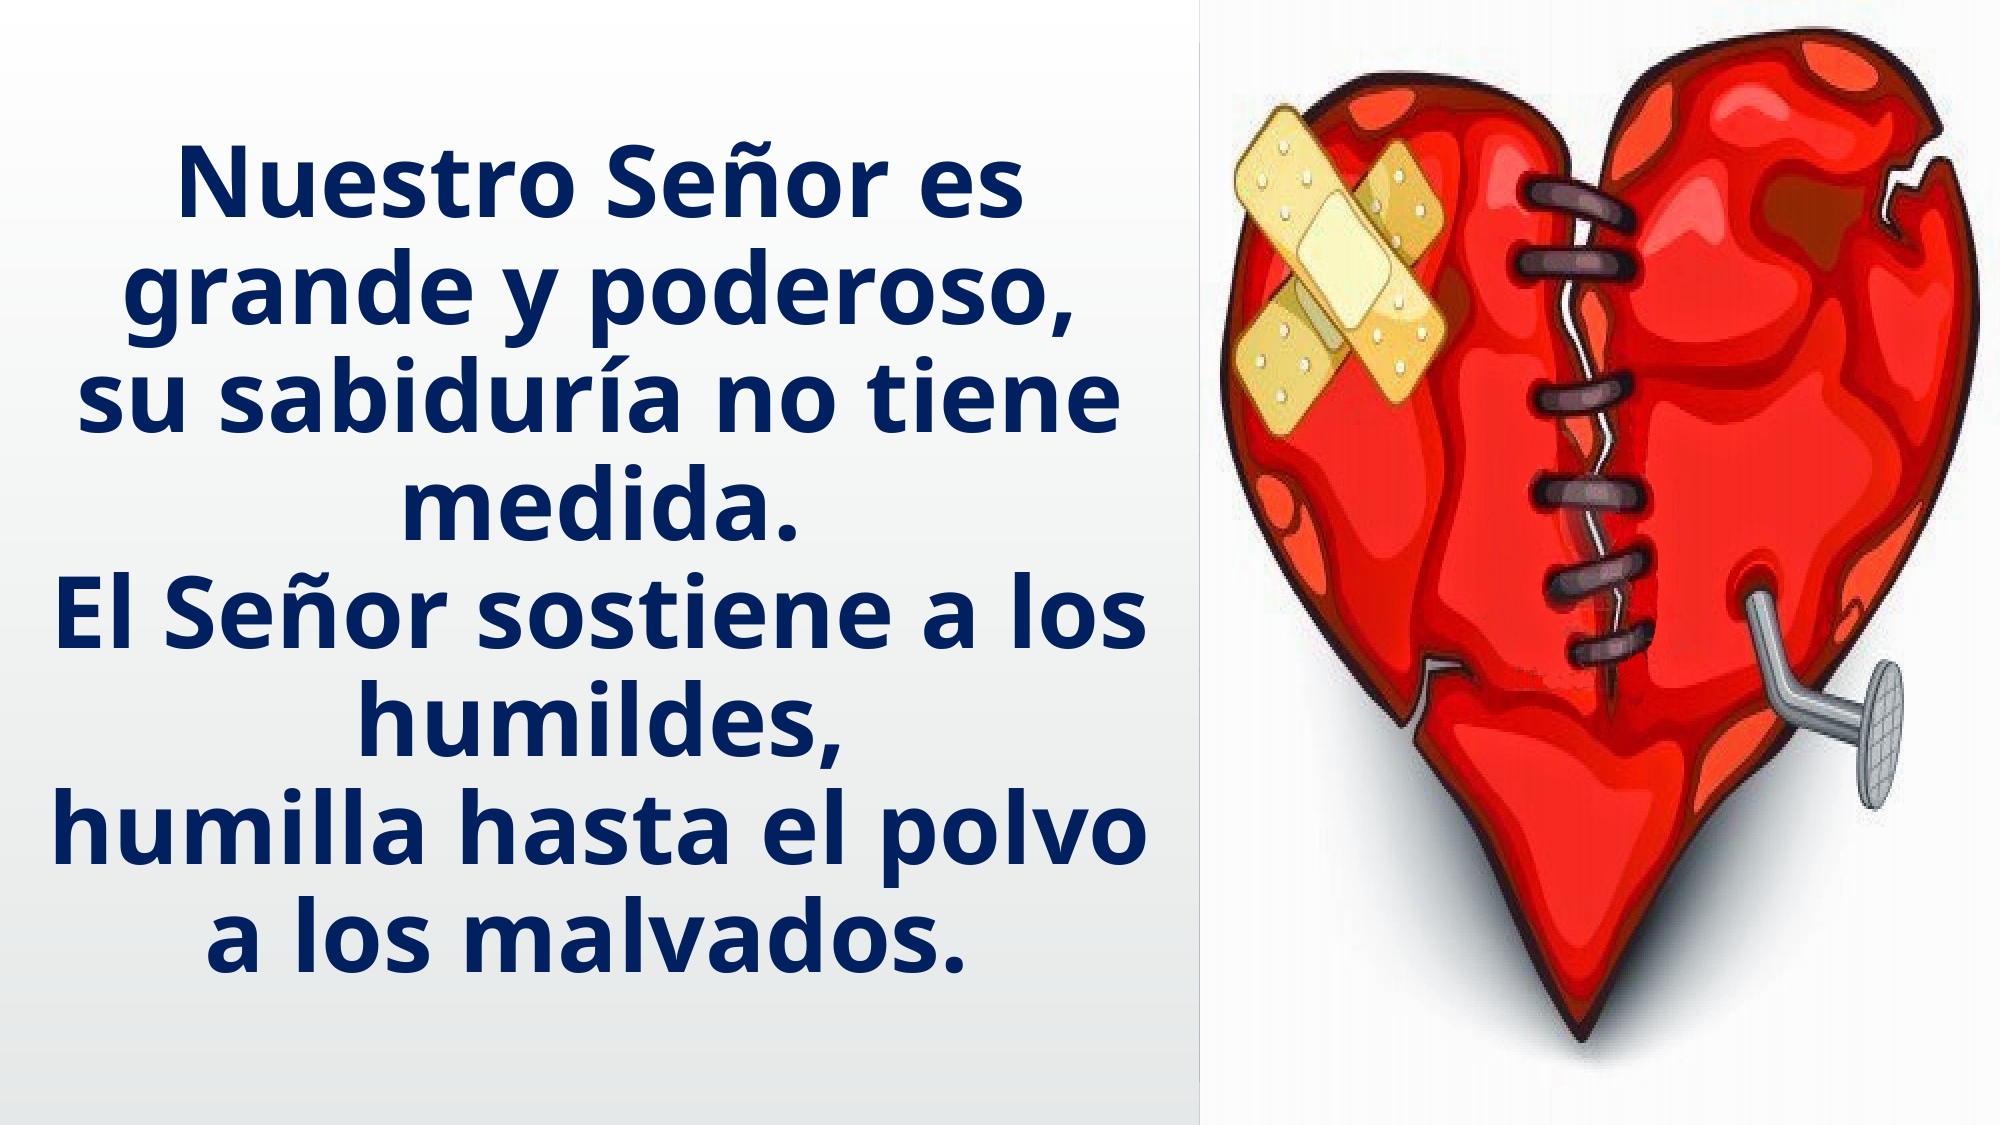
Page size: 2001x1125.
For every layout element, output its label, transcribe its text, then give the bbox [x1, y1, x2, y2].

picture [1200, 0, 2000, 1125]
title Nuestro Señor es grande y poderoso, su sabiduría no tiene medida. El Señor sostiene a los humildes, humilla hasta el polvo a los malvados. [0, 0, 1200, 1125]
